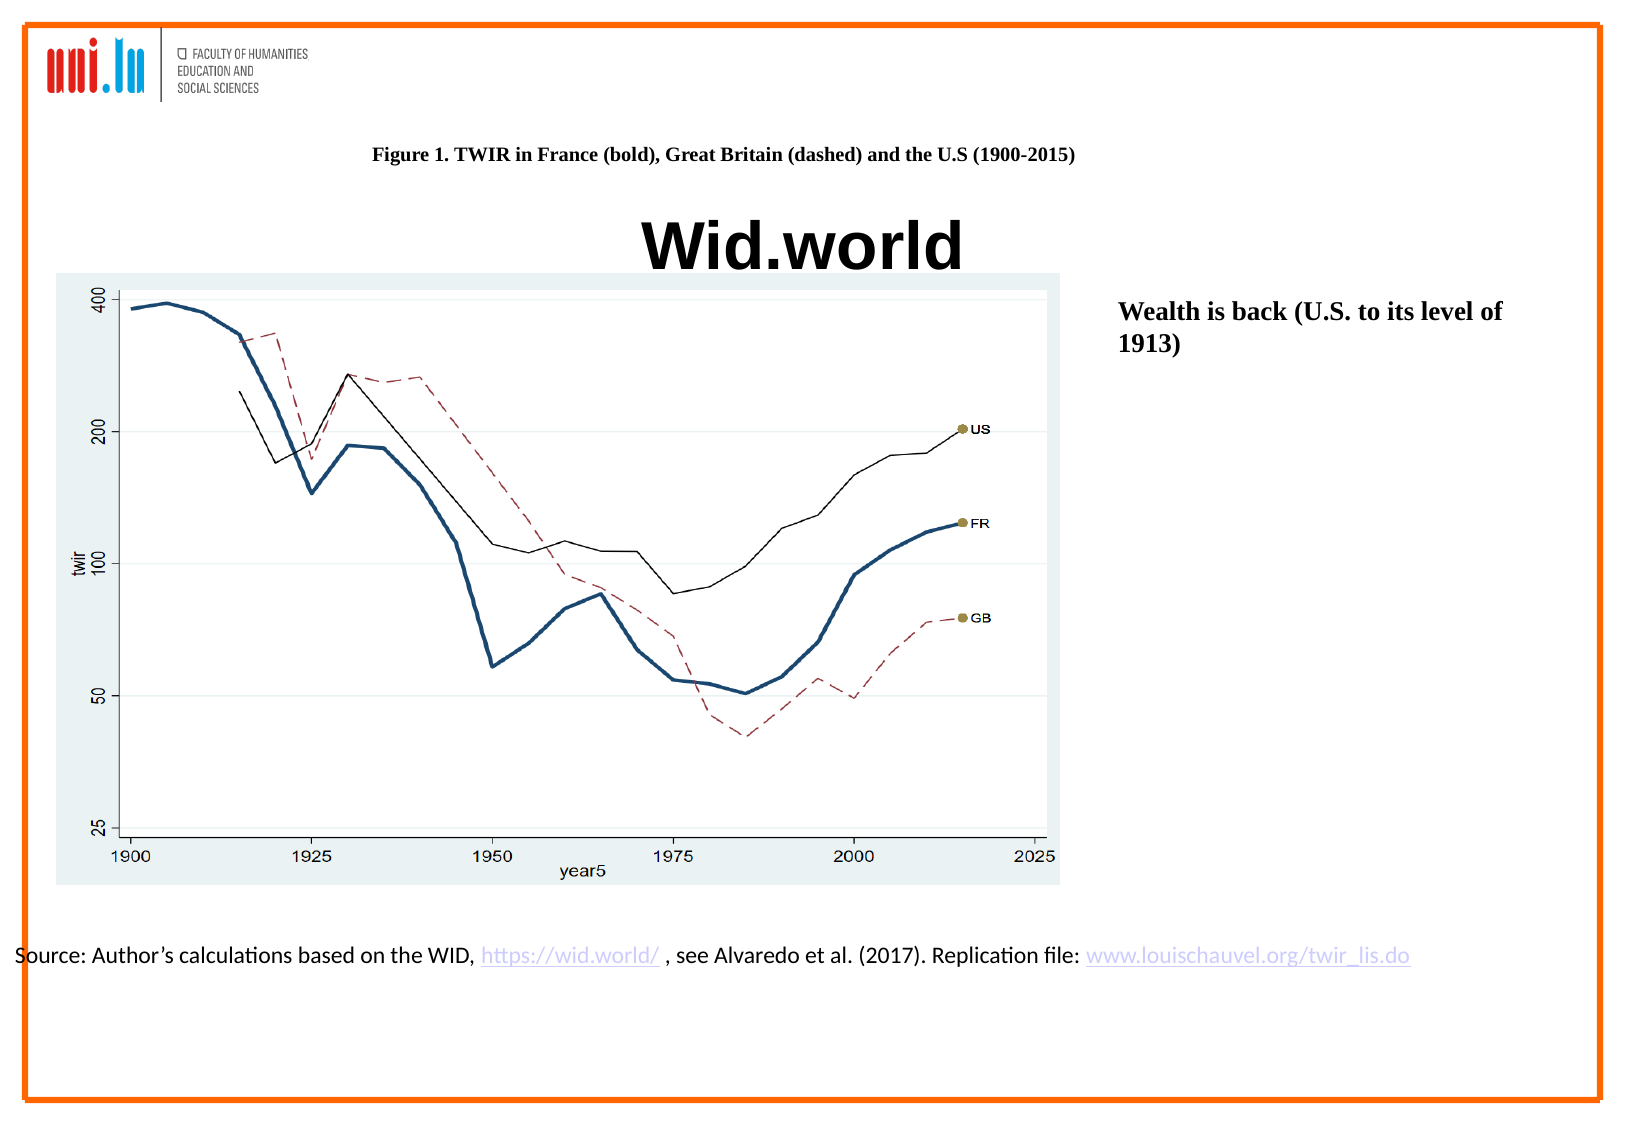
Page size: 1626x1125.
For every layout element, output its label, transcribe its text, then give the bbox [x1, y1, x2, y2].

text_box Figure 1. TWIR in France (bold), Great Britain (dashed) and the U.S (1900-2015) [357, 109, 1625, 173]
picture [55, 273, 1060, 886]
text_box Wealth is back (U.S. to its level of 1913) [1103, 285, 1569, 366]
text_box Source: Author’s calculations based on the WID, https://wid.world/ , see Alvaredo et al. (2017). Replication file: www.louischauvel.org/twir_lis.do [0, 904, 1625, 976]
title Wid.world [111, 194, 1514, 290]
